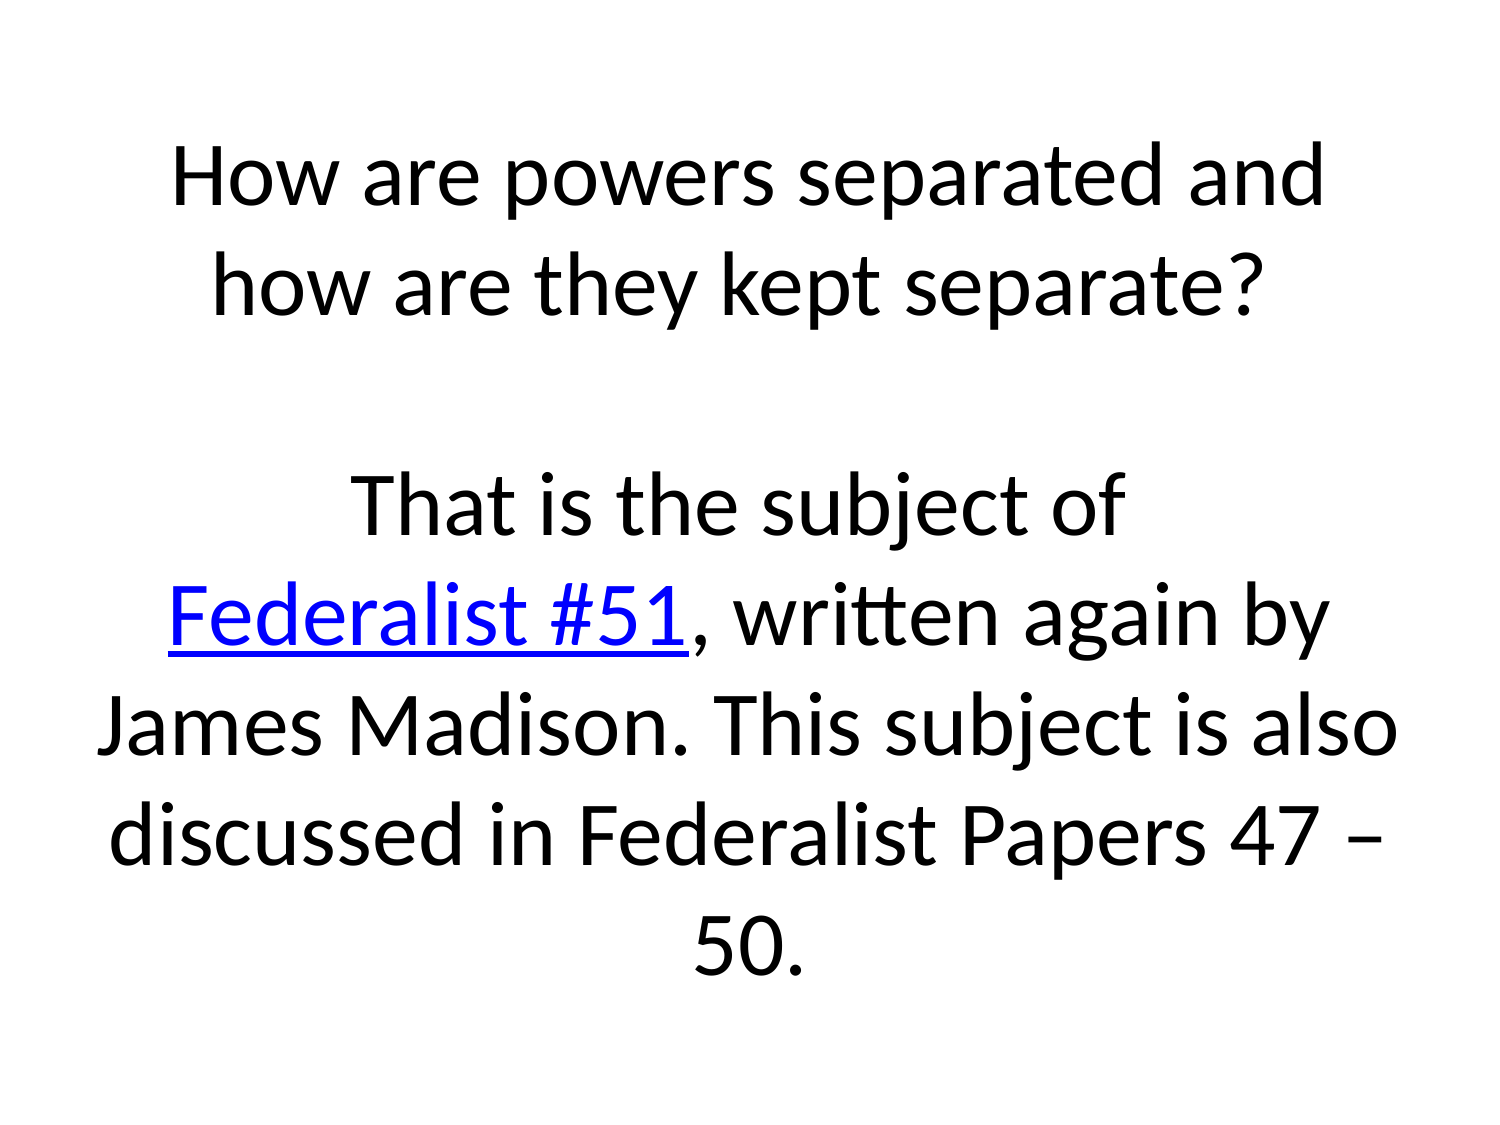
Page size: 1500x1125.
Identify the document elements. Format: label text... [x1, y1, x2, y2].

title How are powers separated and how are they kept separate? That is the subject of Federalist #51, written again by James Madison. This subject is also discussed in Federalist Papers 47 – 50. [74, 44, 1426, 1063]
